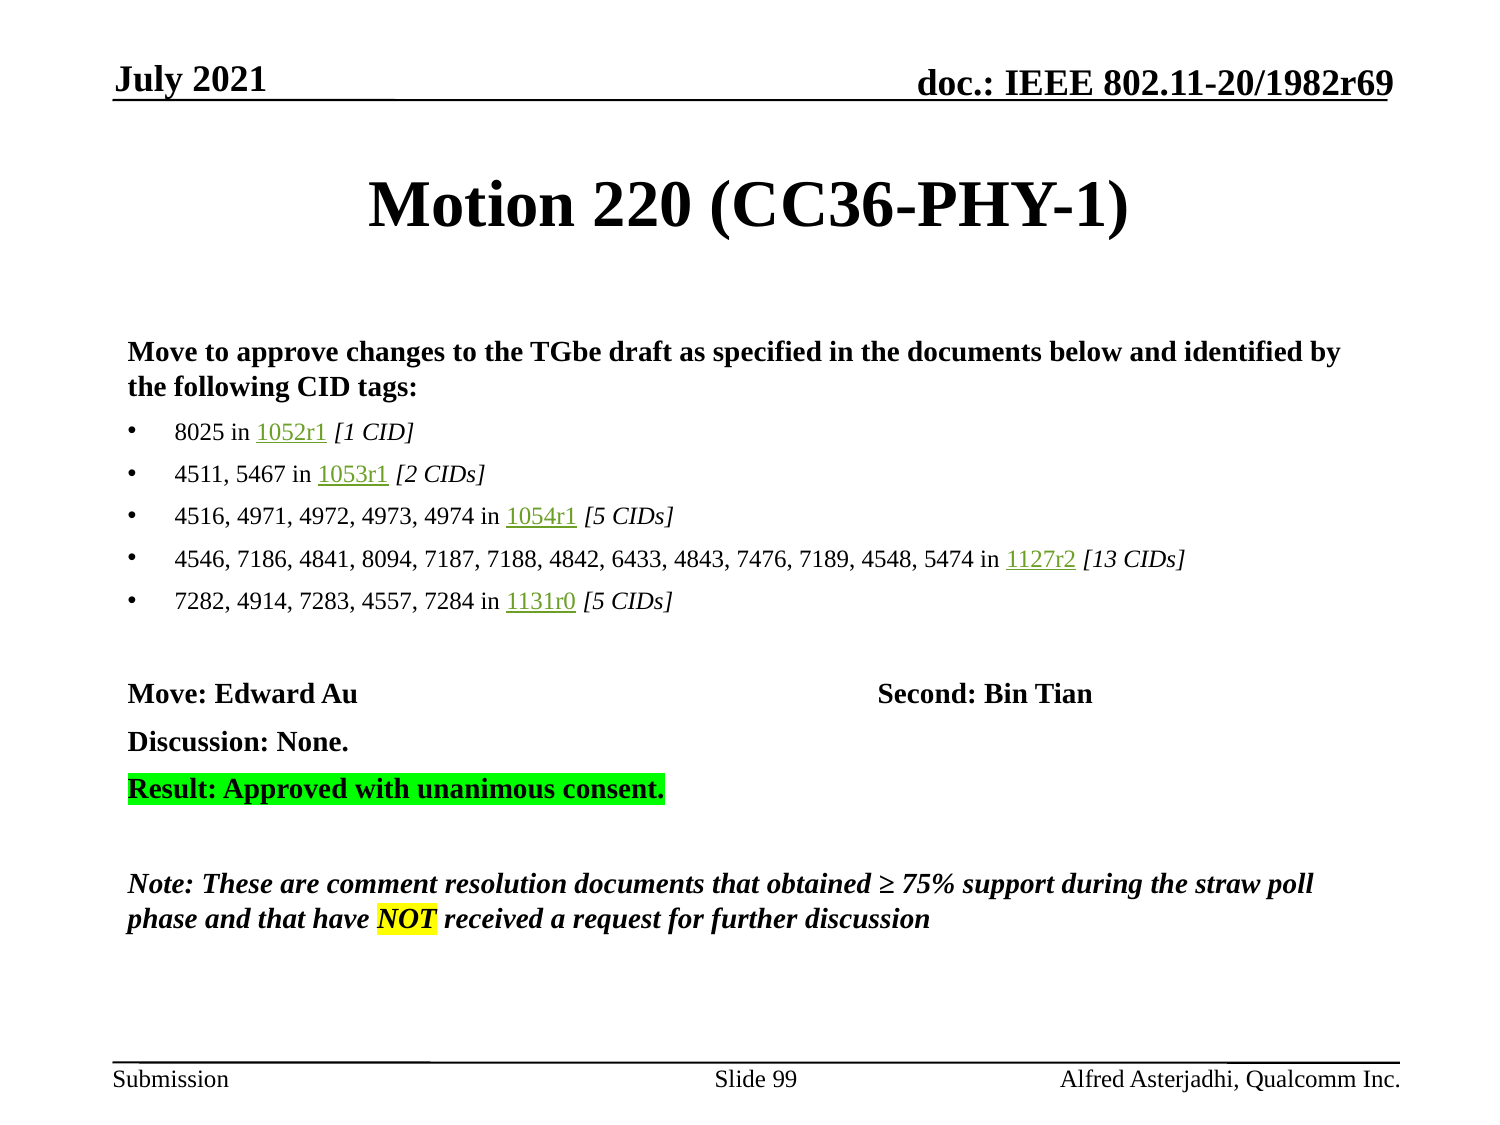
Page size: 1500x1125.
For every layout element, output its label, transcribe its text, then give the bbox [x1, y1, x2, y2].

slide_number Slide 99 [712, 1061, 800, 1123]
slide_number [114, 54, 423, 100]
title Motion 220 (CC36-PHY-1) [112, 112, 1388, 288]
footer Alfred Asterjadhi, Qualcomm Inc. [878, 1061, 1402, 1093]
list Move to approve changes to the TGbe draft as specified in the documents below and identified by the following CID tags: 8025 in 1052r1 [1 CID] 4511, 5467 in 1053r1 [2 CIDs] 4516, 4971, 4972, 4973, 4974 in 1054r1 [5 CIDs] 4546, 7186, 4841, 8094, 7187, 7188, 4842, 6433, 4843, 7476, 7189, 4548, 5474 in 1127r2 [13 CIDs] 7282, 4914, 7283, 4557, 7284 in 1131r0 [5 CIDs] Move: Edward Au Second: Bin Tian Discussion: None. Result: Approved with unanimous consent. Note: These are comment resolution documents that obtained ≥ 75% support during the straw poll phase and that have NOT received a request for further discussion [112, 324, 1388, 1063]
